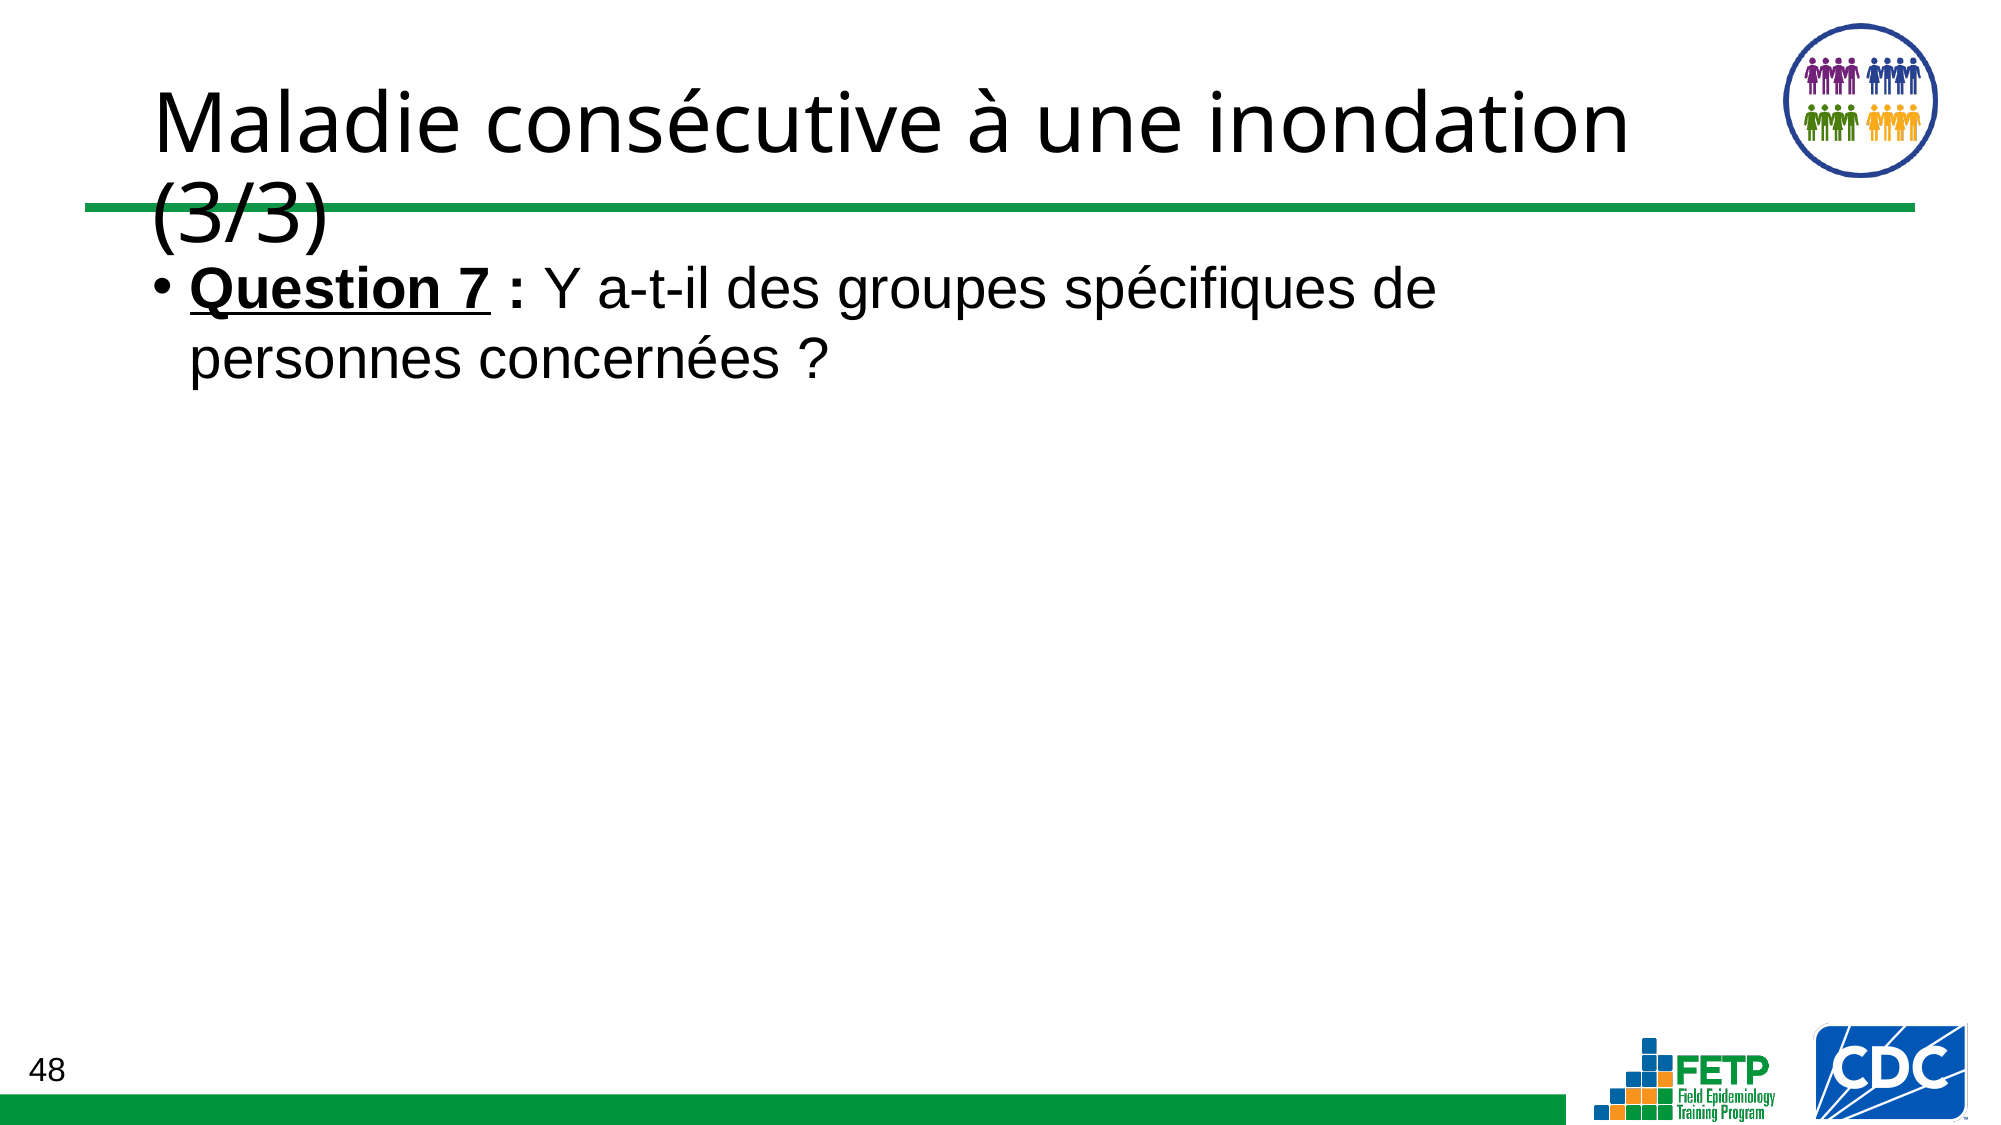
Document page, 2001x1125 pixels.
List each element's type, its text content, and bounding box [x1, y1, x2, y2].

picture [1783, 23, 1938, 178]
picture [1594, 1038, 1775, 1122]
title Maladie consécutive à une inondation (3/3) [137, 73, 1738, 205]
picture [1813, 1023, 1968, 1122]
list Question 7 : Y a-t-il des groupes spécifiques de personnes concernées ? [137, 242, 1863, 1004]
